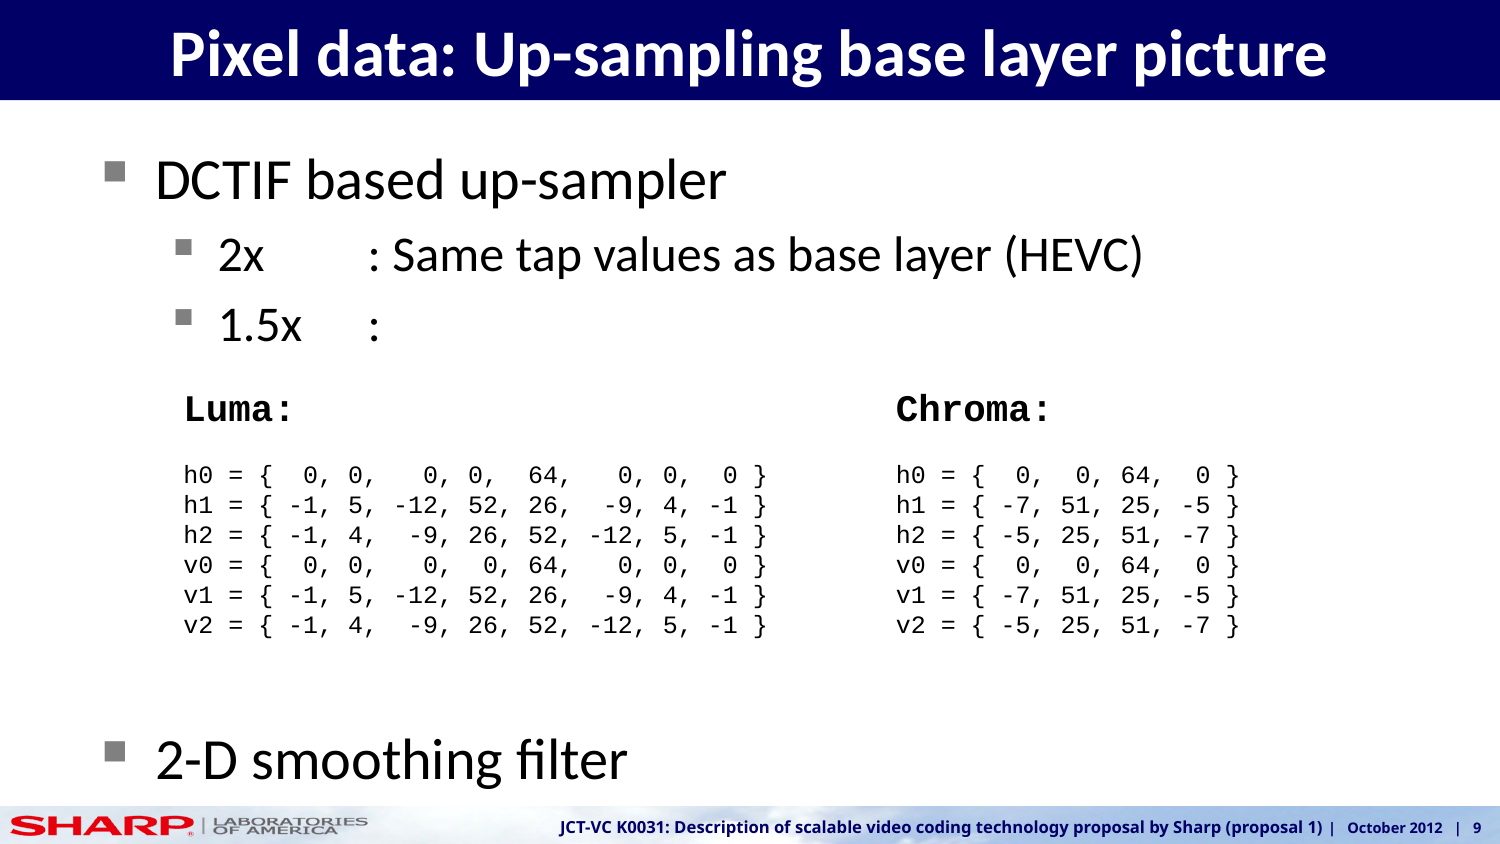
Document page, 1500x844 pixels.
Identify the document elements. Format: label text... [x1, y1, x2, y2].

text_box Chroma: h0 = { 0, 0, 64, 0 } h1 = { -7, 51, 25, -5 } h2 = { -5, 25, 51, -7 } v0 = { 0, 0, 64, 0 } v1 = { -7, 51, 25, -5 } v2 = { -5, 25, 51, -7 } [881, 376, 1342, 646]
list DCTIF based up-sampler 2x : Same tap values as base layer (HEVC) 1.5x : 2-D smoothing filter [87, 134, 1425, 734]
text_box Luma: h0 = { 0, 0, 0, 0, 64, 0, 0, 0 } h1 = { -1, 5, -12, 52, 26, -9, 4, -1 } h2 = { -1, 4, -9, 26, 52, -12, 5, -1 } v0 = { 0, 0, 0, 0, 64, 0, 0, 0 } v1 = { -1, 5, -12, 52, 26, -9, 4, -1 } v2 = { -1, 4, -9, 26, 52, -12, 5, -1 } [168, 376, 819, 646]
title Pixel data: Up-sampling base layer picture [17, 0, 1484, 101]
picture [0, 806, 1500, 844]
